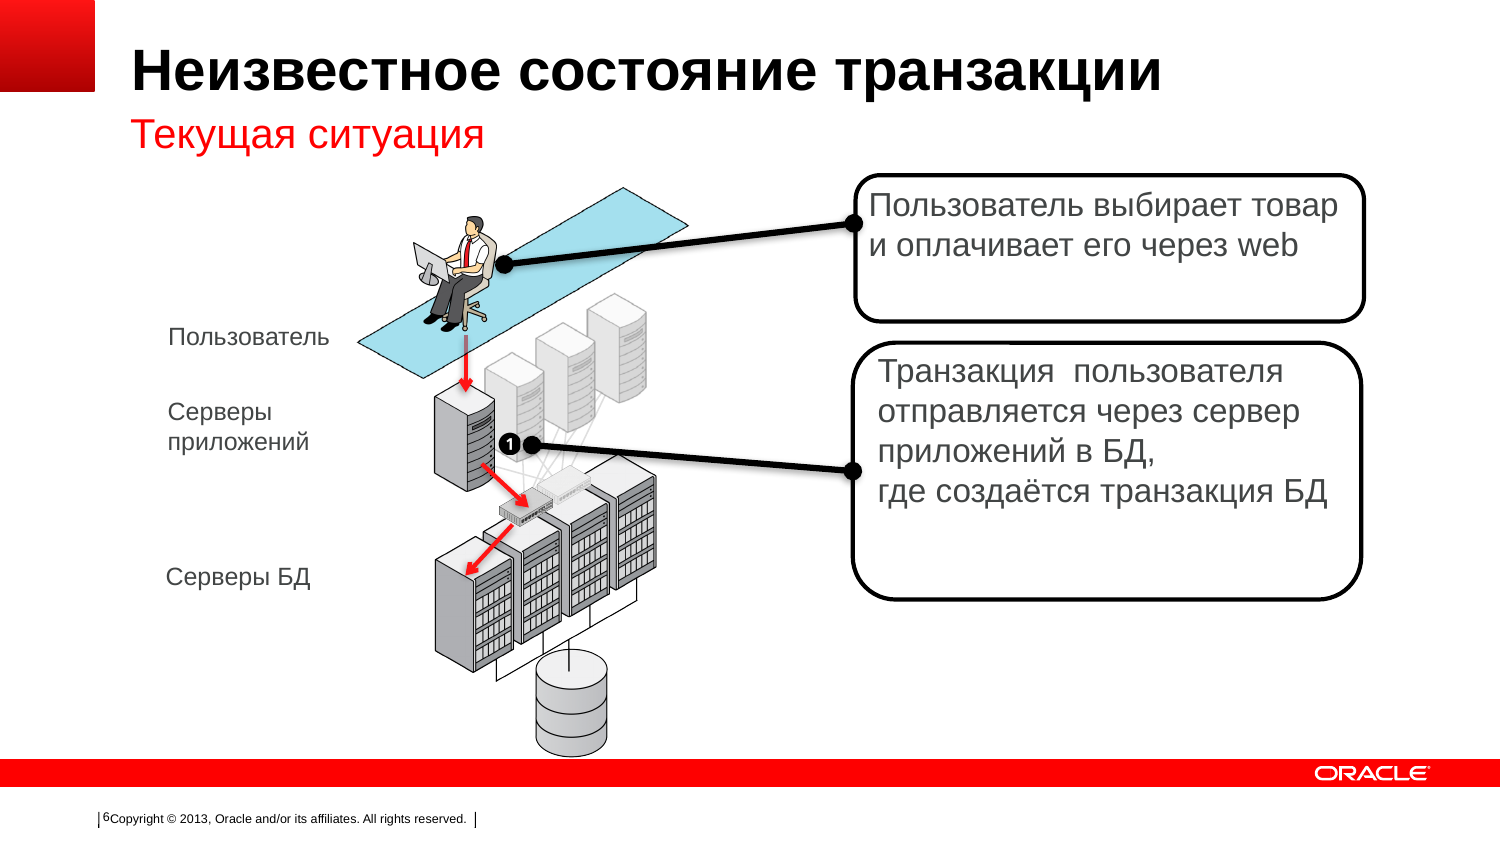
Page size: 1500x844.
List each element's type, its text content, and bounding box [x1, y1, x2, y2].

text_box Серверы приложений [152, 387, 325, 463]
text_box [465, 524, 513, 576]
text_box Пользователь [153, 312, 346, 358]
picture [0, 184, 1500, 787]
text_box Серверы БД [150, 553, 327, 598]
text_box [531, 342, 1370, 600]
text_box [481, 463, 530, 508]
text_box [504, 174, 1365, 322]
text_box Текущая ситуация [115, 99, 512, 165]
title Неизвестное состояние транзакции [131, 40, 1482, 107]
